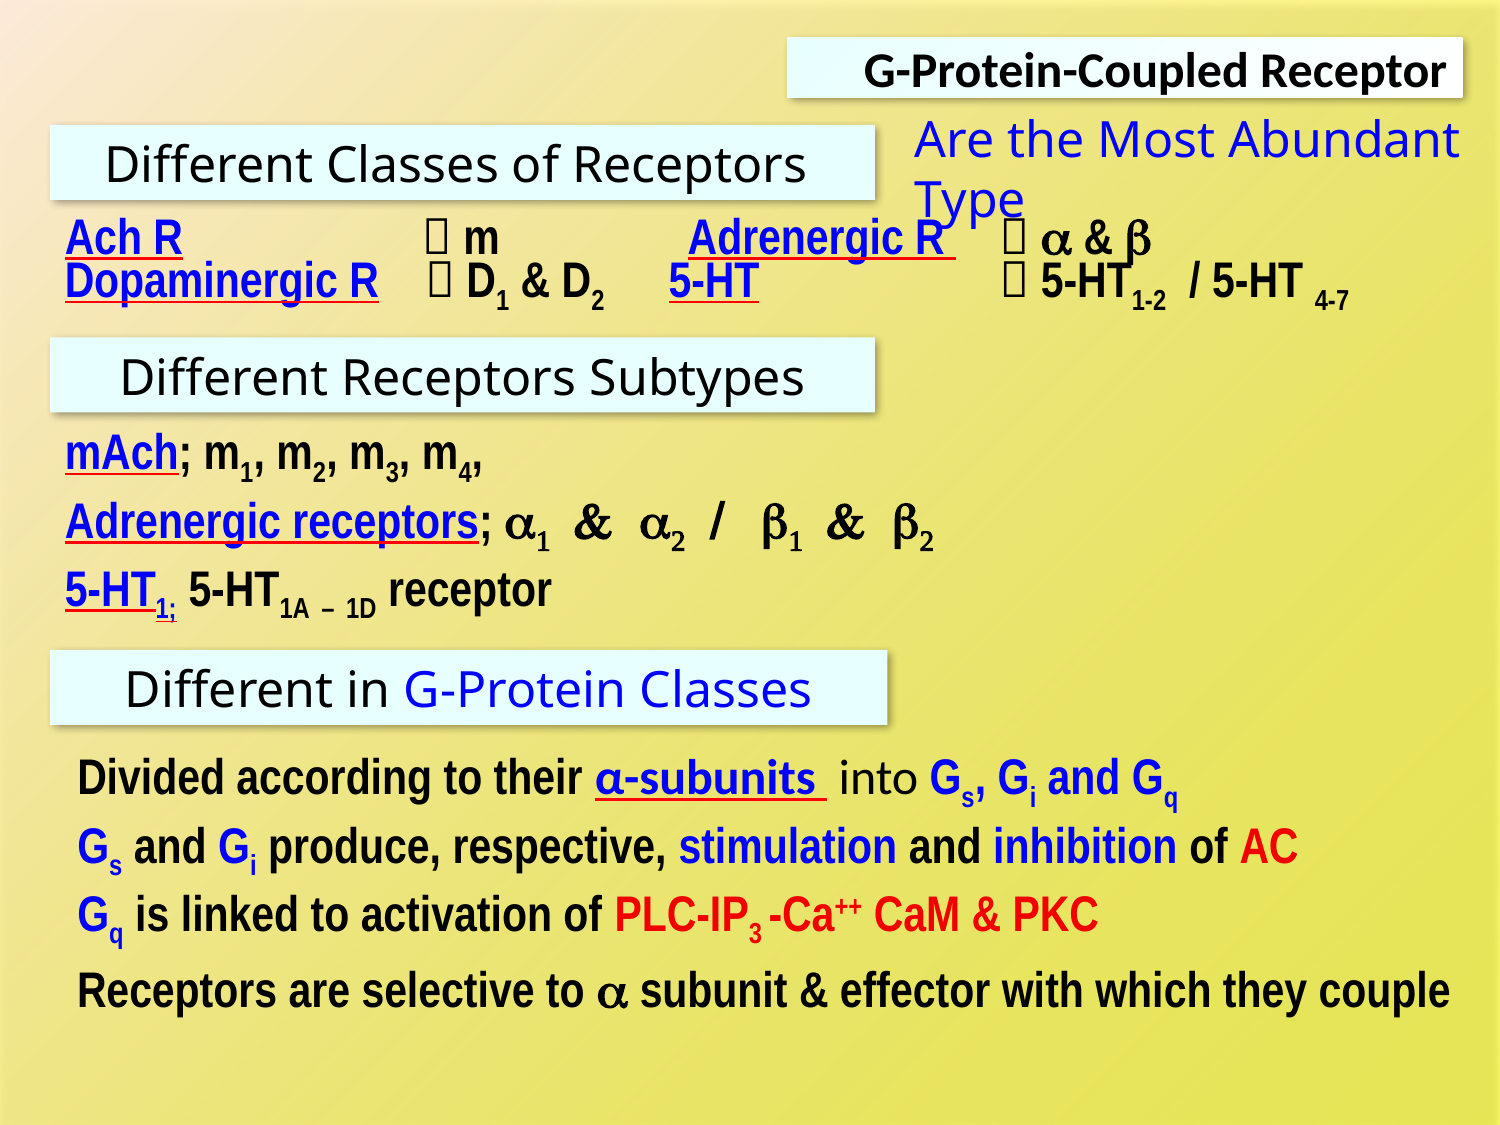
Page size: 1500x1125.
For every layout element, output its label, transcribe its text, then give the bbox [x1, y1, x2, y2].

text_box G-Protein-Coupled Receptor [785, 35, 1464, 100]
text_box mAch; m1, m2, m3, m4, Adrenergic receptors; a1 & a2 / b1 & b2 5-HT1; 5-HT1A – 1D receptor [49, 412, 1013, 632]
text_box Different Classes of Receptors [48, 123, 877, 202]
text_box Divided according to their α-subunits into Gs, Gi and Gq Gs and Gi produce, respective, stimulation and inhibition of AC Gq is linked to activation of PLC-IP3 -Ca++ CaM & PKC [62, 737, 1388, 949]
text_box Are the Most Abundant Type [899, 99, 1500, 235]
text_box Receptors are selective to a subunit & effector with which they couple [62, 949, 1500, 1025]
text_box Different Receptors Subtypes [48, 335, 877, 414]
text_box [0, 0, 1500, 1125]
text_box Different in G-Protein Classes [48, 648, 890, 727]
text_box Ach R  m Adrenergic R  a & b Dopaminergic R  D1 & D2 5-HT  5-HT1-2 / 5-HT 4-7 [50, 204, 1500, 324]
